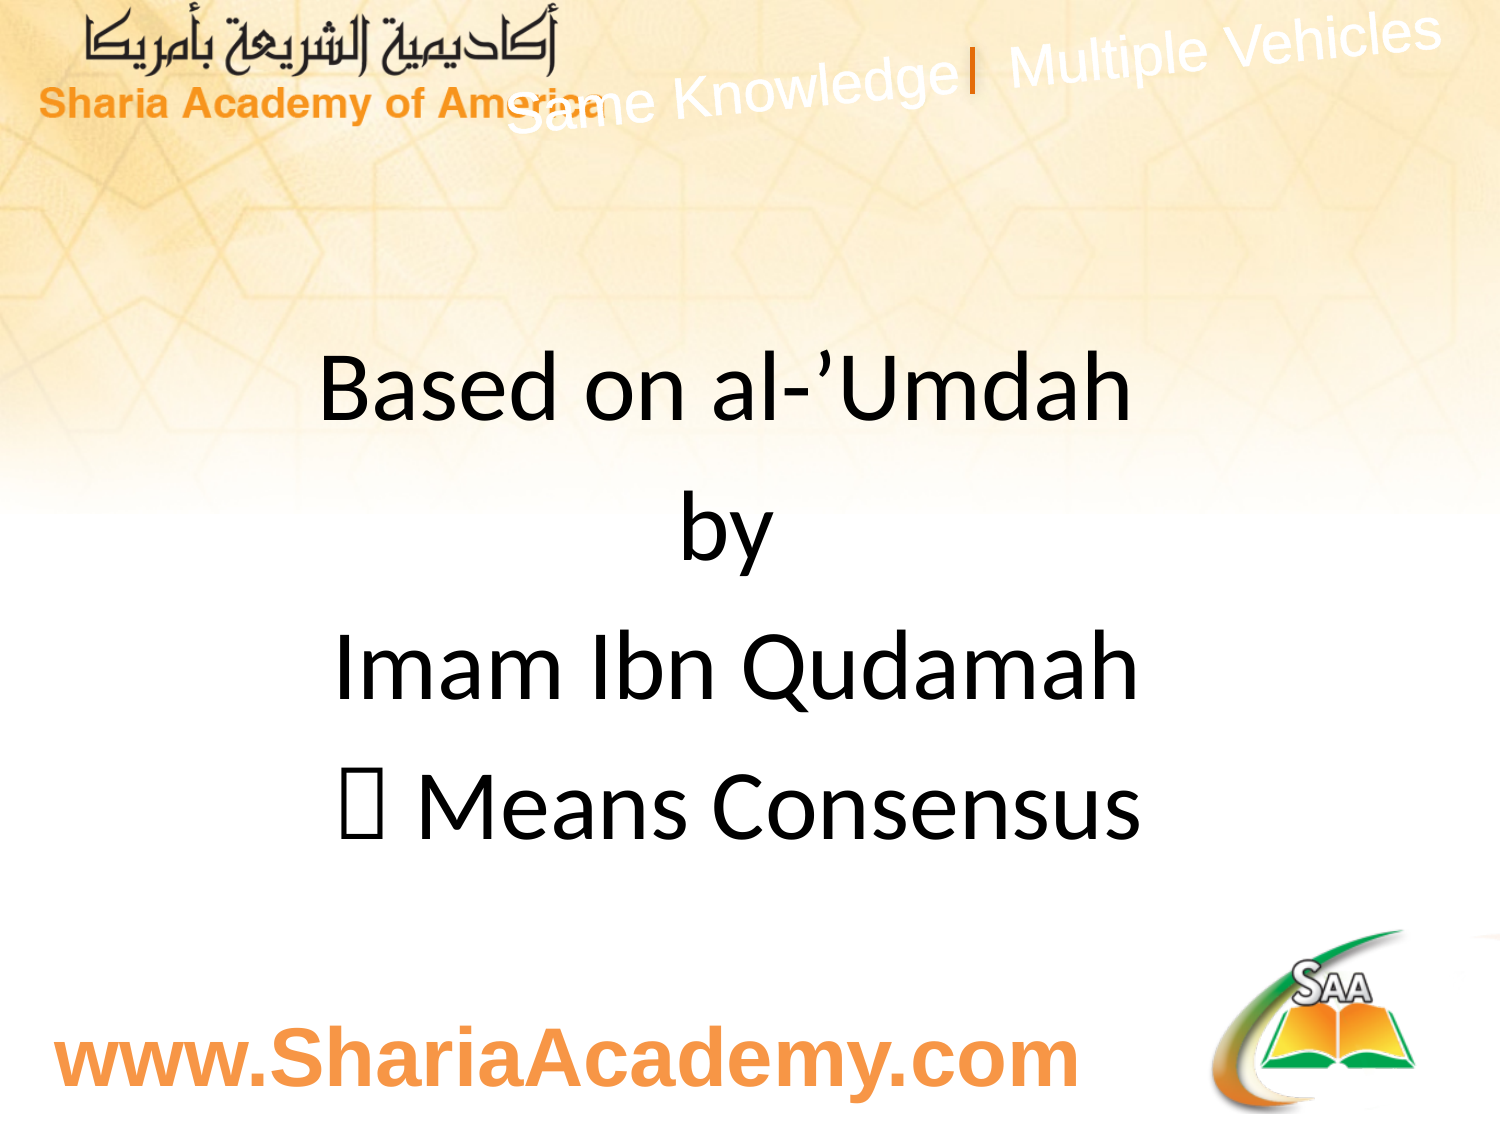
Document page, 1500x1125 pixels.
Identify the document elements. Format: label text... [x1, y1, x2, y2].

picture [1148, 926, 1500, 1114]
picture [0, 0, 1500, 514]
list Based on al-’Umdah by Imam Ibn Qudamah  Means Consensus [187, 312, 1288, 863]
